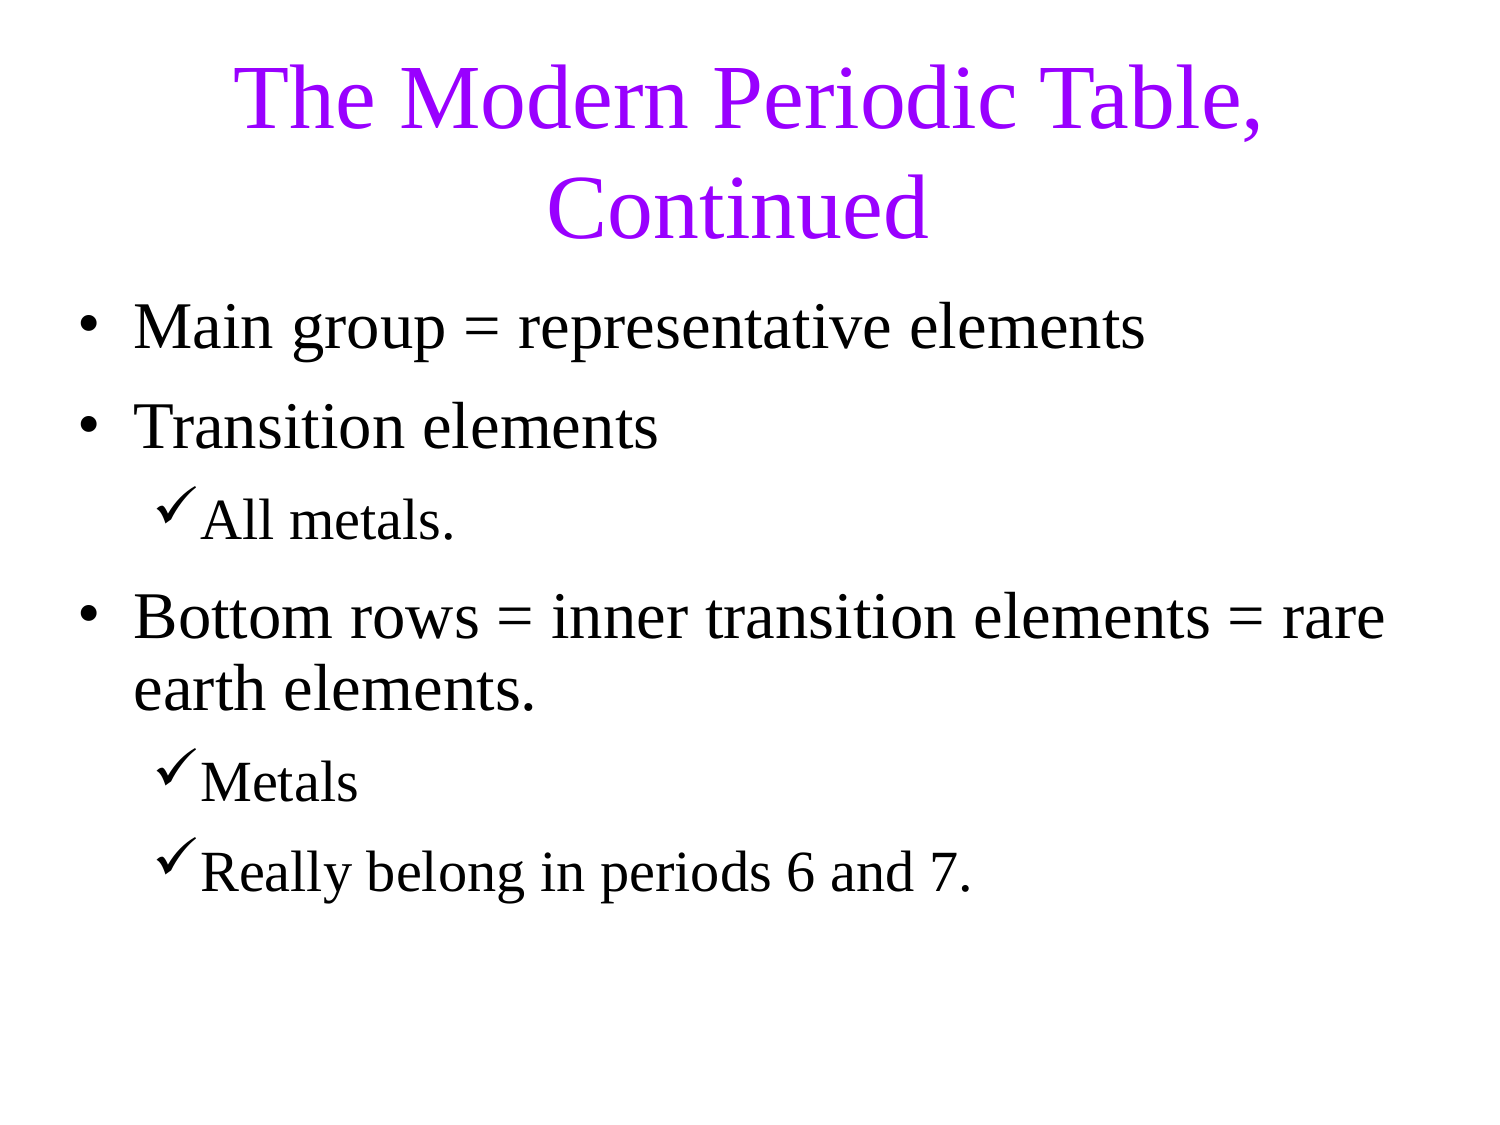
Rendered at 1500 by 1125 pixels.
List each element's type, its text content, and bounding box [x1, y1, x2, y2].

text_box The Modern Periodic Table, Continued [112, 52, 1388, 241]
text_box Main group = representative elements Transition elements All metals. Bottom rows = inner transition elements = rare earth elements. Metals Really belong in periods 6 and 7. [62, 283, 1455, 1050]
